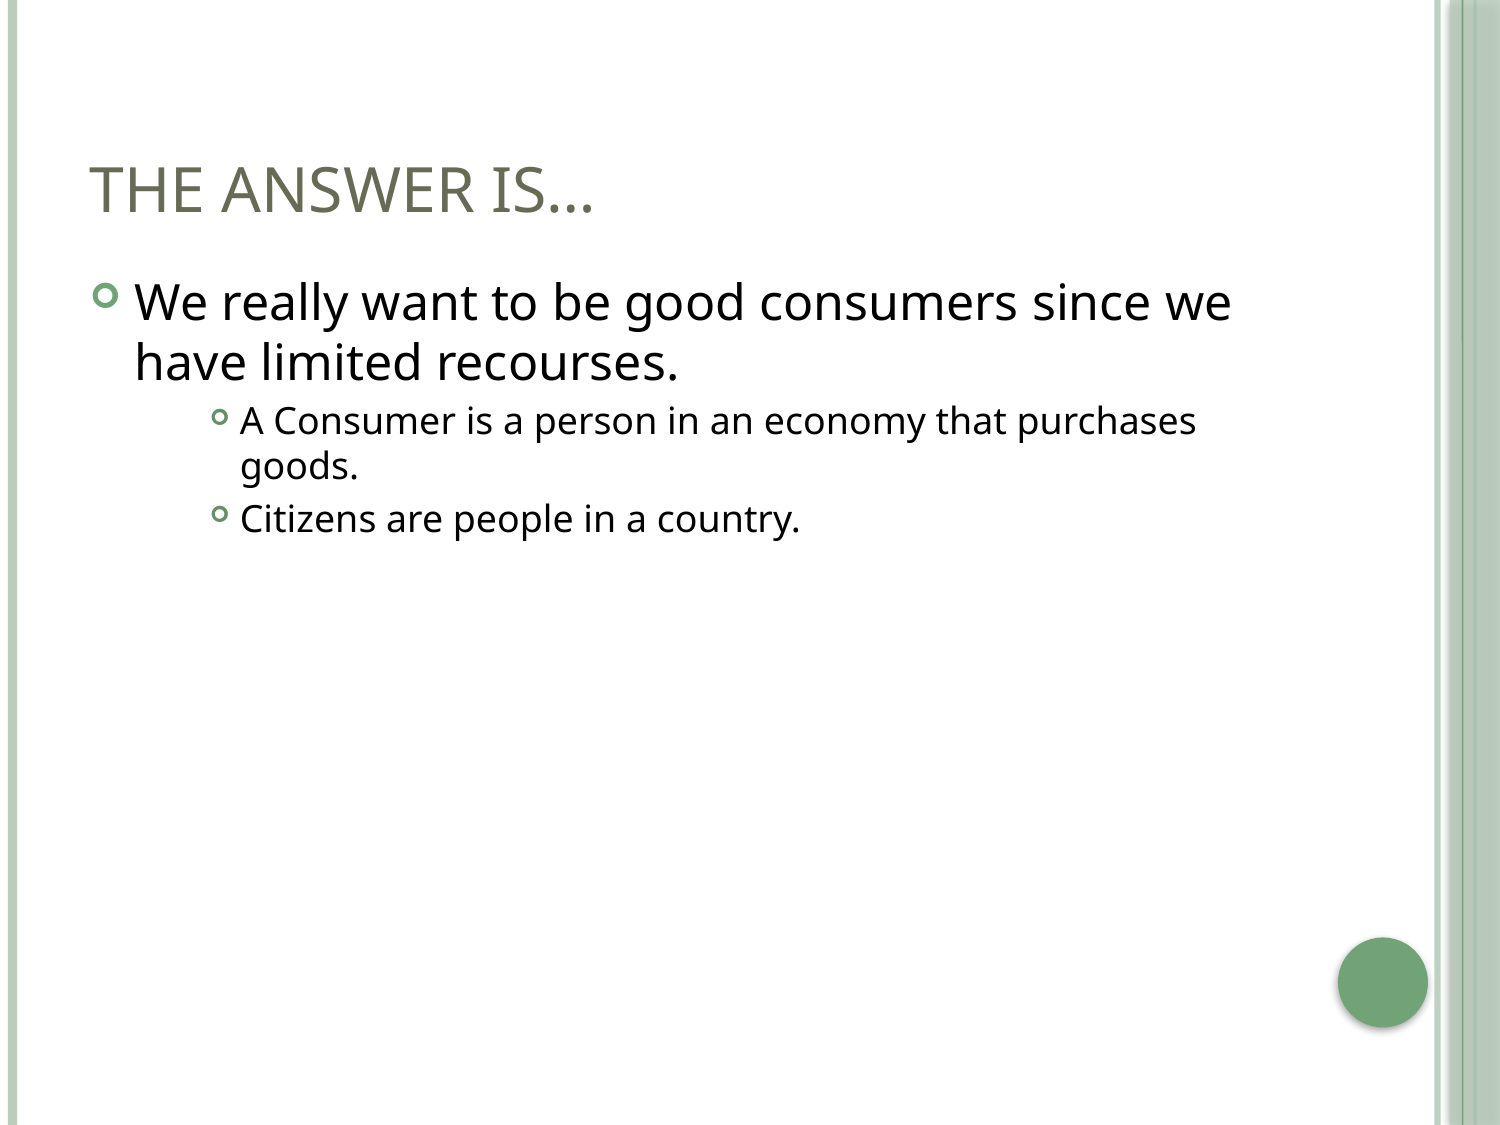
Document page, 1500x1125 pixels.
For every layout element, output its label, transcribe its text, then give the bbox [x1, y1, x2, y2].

title The Answer is… [75, 45, 1300, 233]
list We really want to be good consumers since we have limited recourses. A Consumer is a person in an economy that purchases goods. Citizens are people in a country. [75, 262, 1300, 1062]
